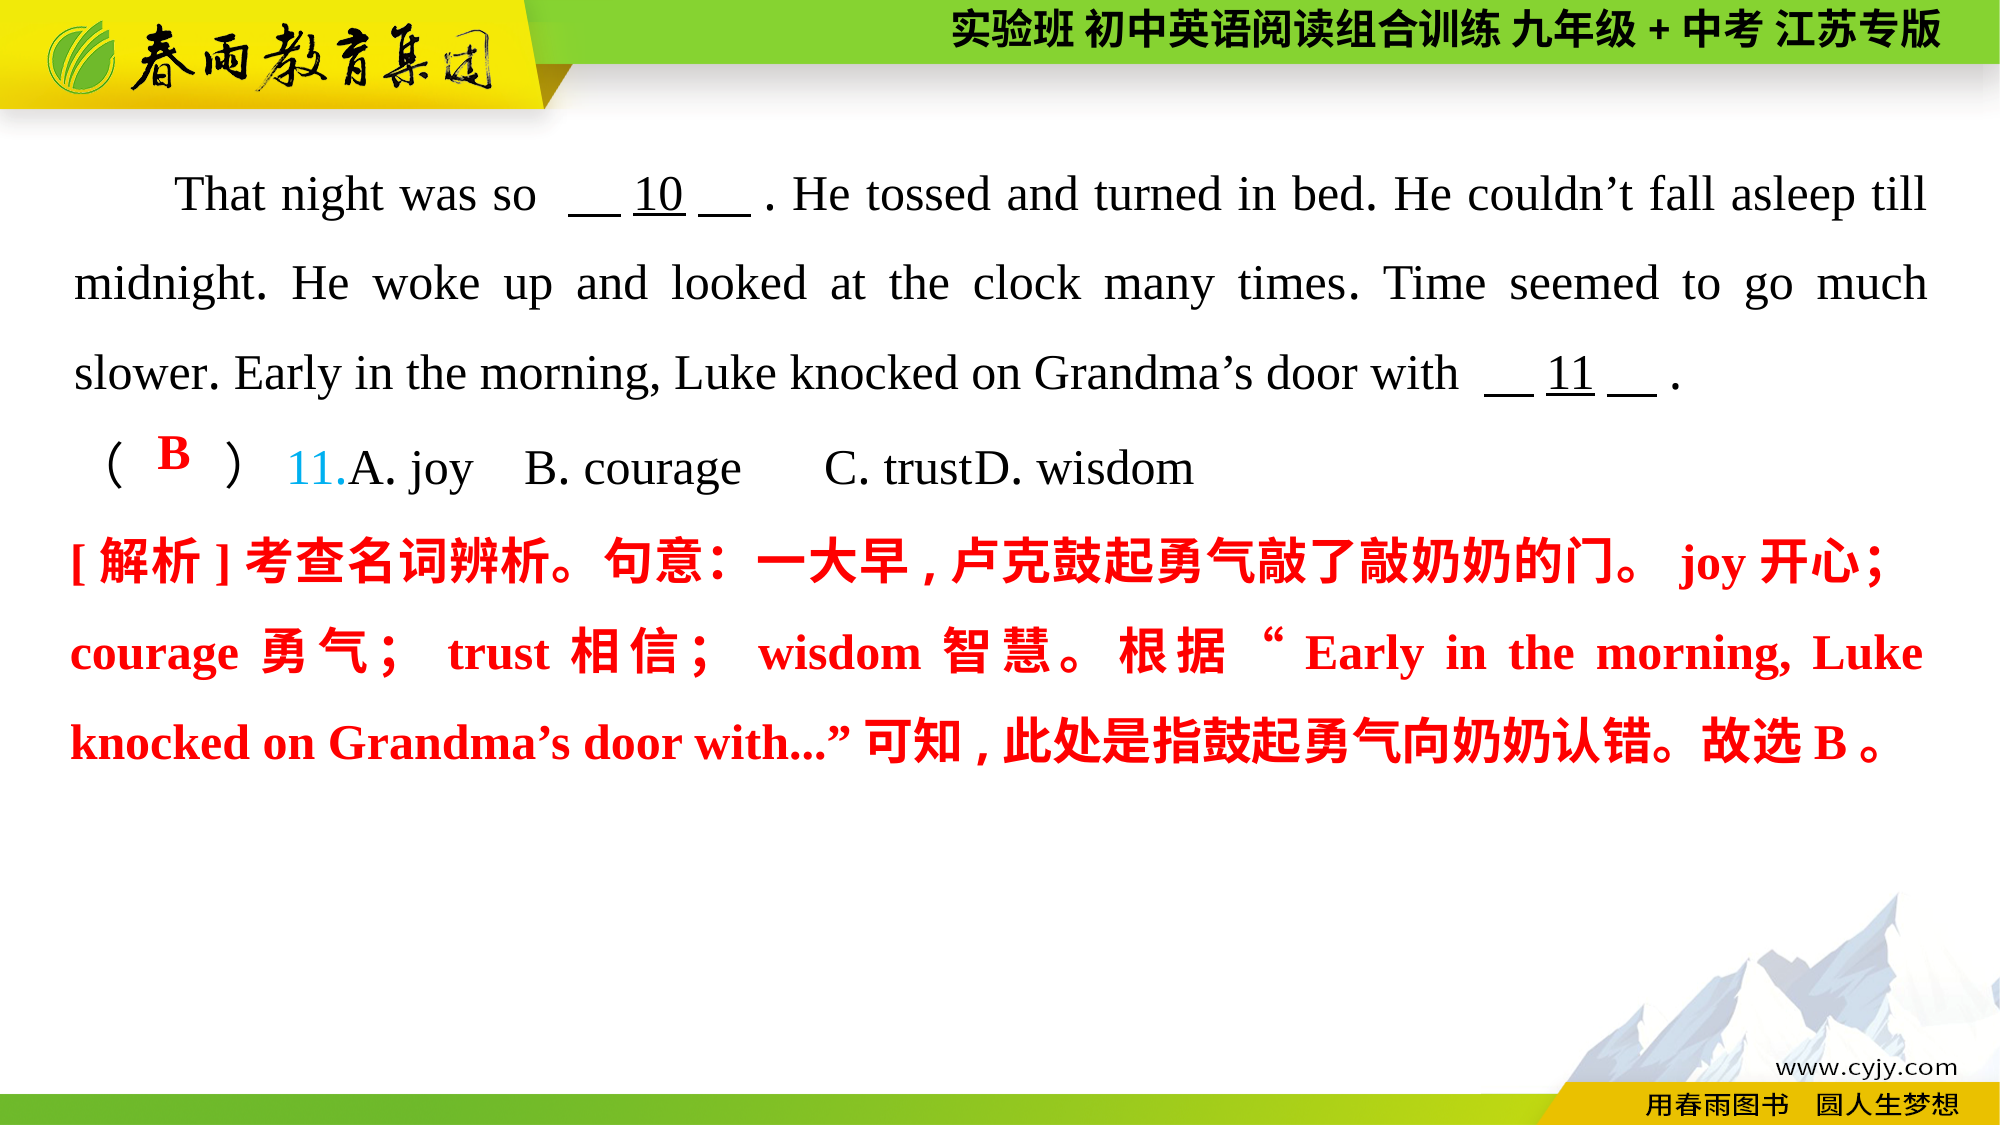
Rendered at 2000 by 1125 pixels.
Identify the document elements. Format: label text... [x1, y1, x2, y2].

list That night was so 10 . He tossed and turned in bed. He couldn’t fall asleep till midnight. He woke up and looked at the clock many times. Time seemed to go much slower. Early in the morning, Luke knocked on Grandma’s door with 11 . [59, 122, 1944, 397]
text_box （ ）11.A. joy B. courage C. trust D. wisdom [59, 397, 1944, 502]
text_box B [142, 411, 206, 487]
picture [0, 0, 2000, 1125]
text_box [解析]考查名词辨析。句意：一大早,卢克鼓起勇气敲了敲奶奶的门。joy开心；courage勇气；trust相信；wisdom智慧。根据“Early in the morning, Luke knocked on Grandma’s door with...”可知,此处是指鼓起勇气向奶奶认错。故选B。 [54, 491, 1939, 777]
